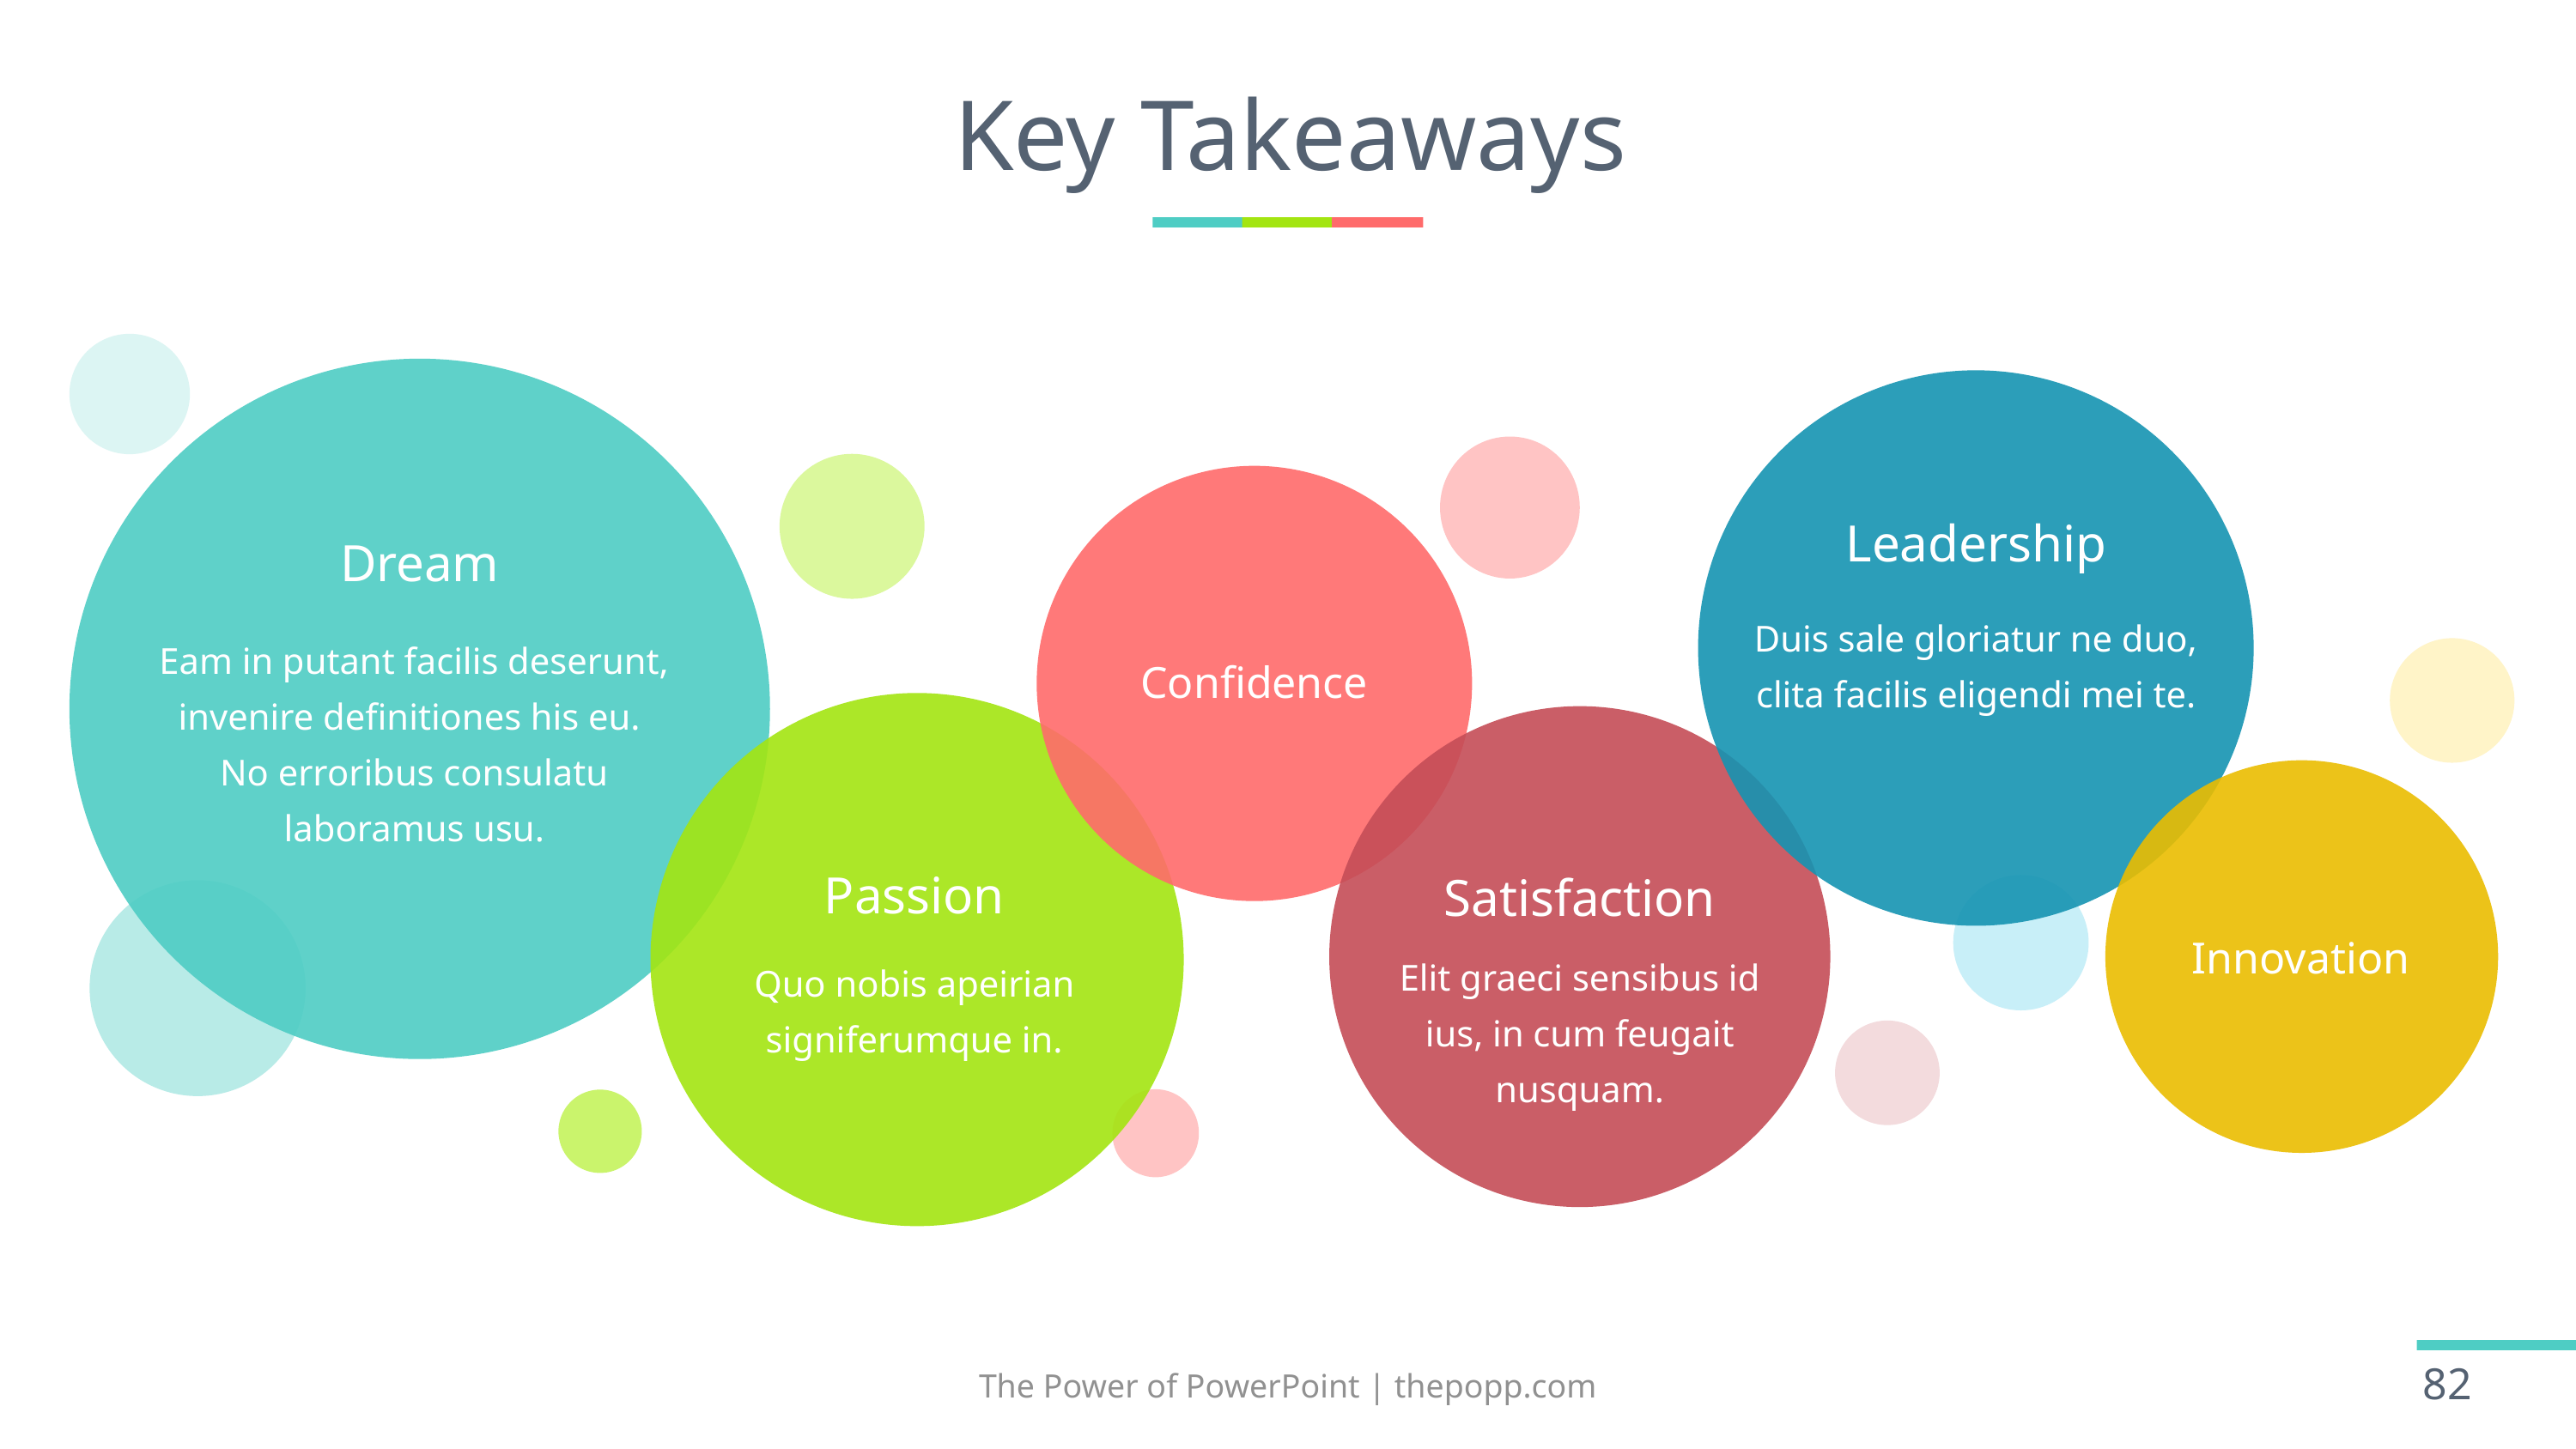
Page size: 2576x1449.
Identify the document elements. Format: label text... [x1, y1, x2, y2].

list Confidence [1043, 599, 1466, 763]
list Satisfaction [1357, 761, 1803, 933]
list Passion [691, 758, 1138, 931]
list Innovation [2123, 865, 2480, 1048]
list Duis sale gloriatur ne duo, clita facilis eligendi mei te. [1715, 597, 2237, 783]
slide_number 82 [2409, 1351, 2576, 1421]
footer The Power of PowerPoint | thepopp.com [853, 1349, 1723, 1427]
list Elit graeci sensibus id ius, in cum feugait nusquam. [1353, 936, 1807, 1122]
list Leadership [1705, 504, 2246, 579]
list Quo nobis apeirian signiferumque in. [653, 942, 1176, 1128]
list Eam in putant facilis deserunt, invenire definitiones his eu. No erroribus consulatu laboramus usu. [137, 619, 692, 893]
list Dream [94, 524, 744, 598]
title Key Takeaways [69, 49, 2512, 230]
